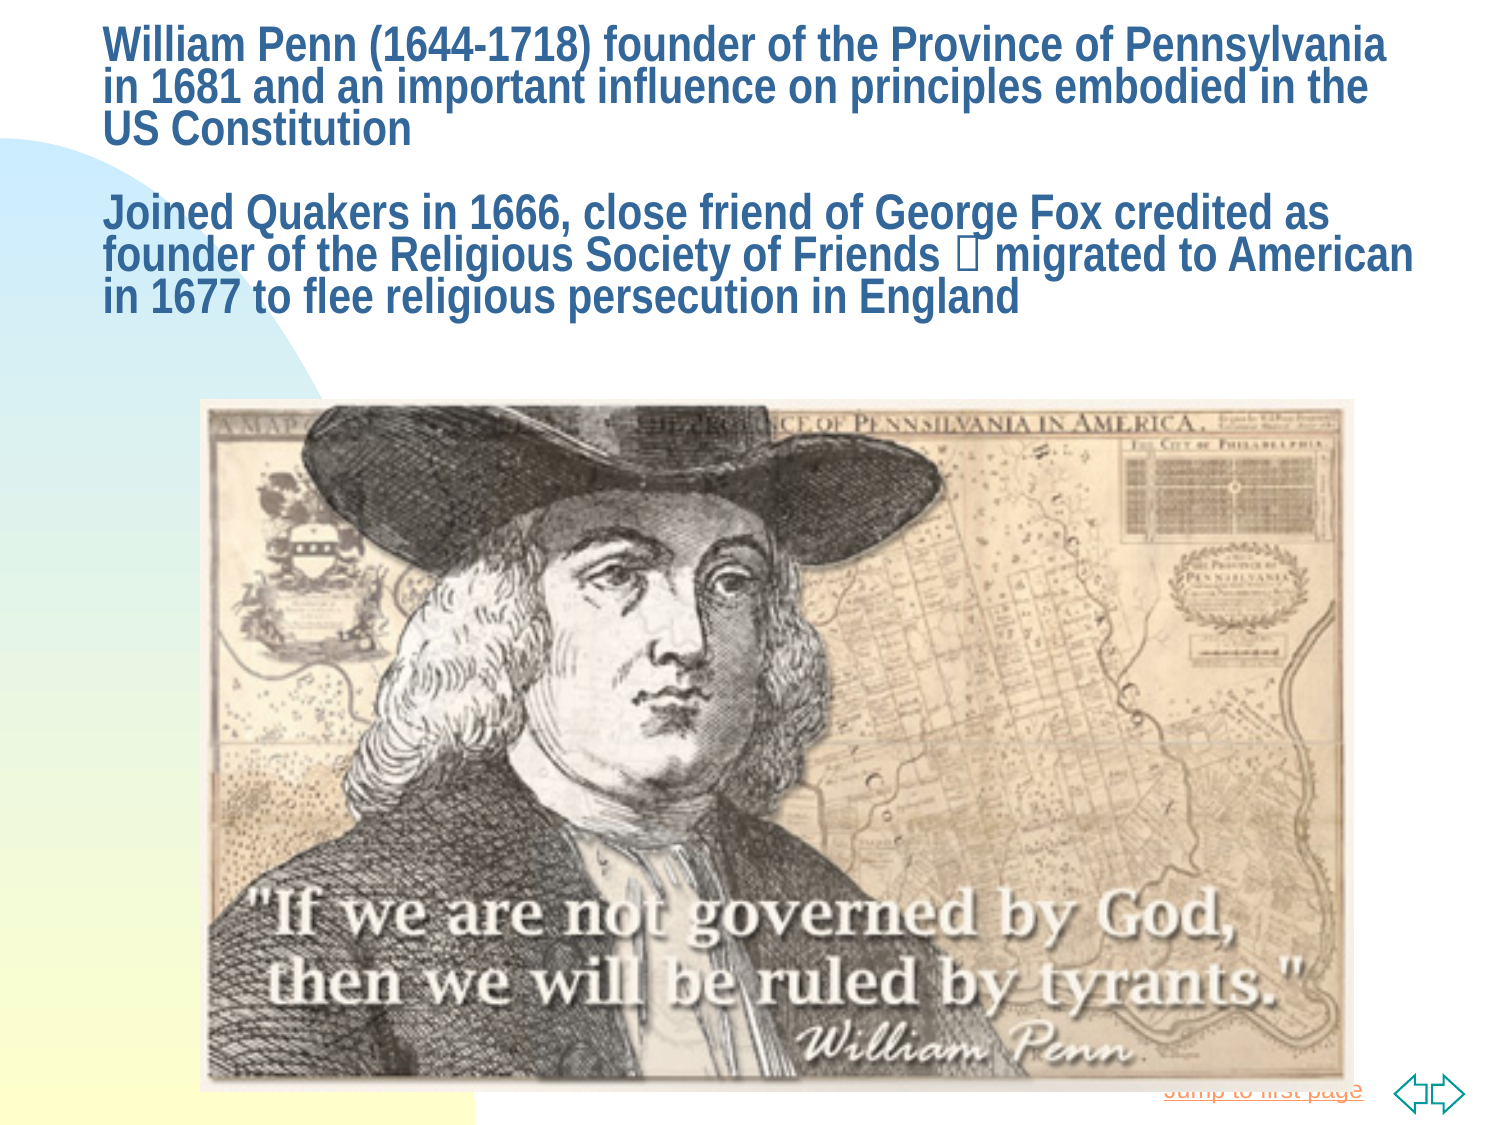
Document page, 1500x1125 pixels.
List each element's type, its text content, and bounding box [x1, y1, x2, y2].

title William Penn (1644-1718) founder of the Province of Pennsylvania in 1681 and an important influence on principles embodied in the US Constitution Joined Quakers in 1666, close friend of George Fox credited as founder of the Religious Society of Friends  migrated to American in 1677 to flee religious persecution in England [87, 0, 1438, 363]
picture [199, 399, 1354, 1093]
